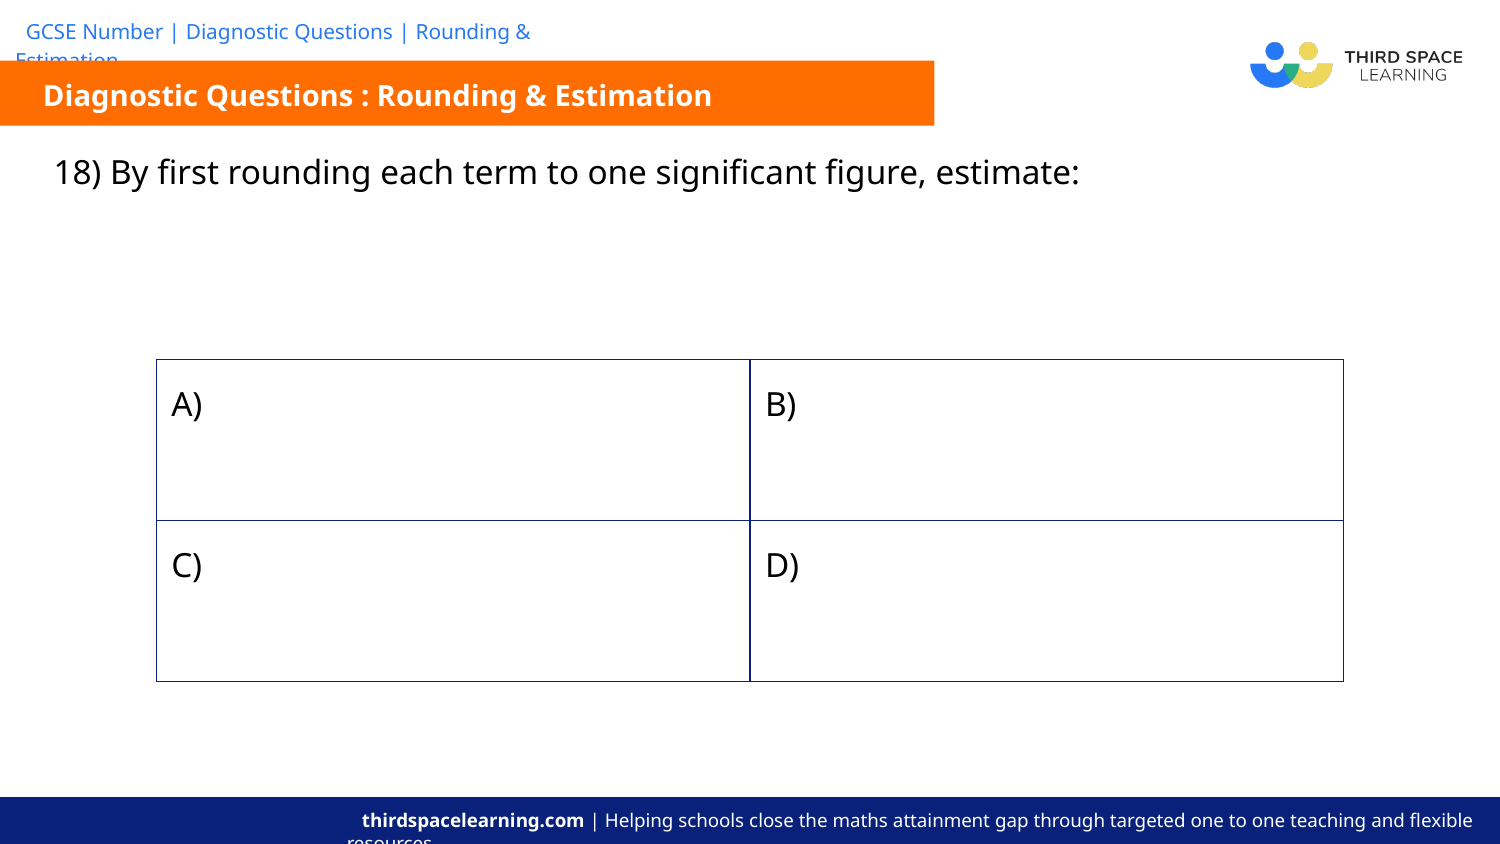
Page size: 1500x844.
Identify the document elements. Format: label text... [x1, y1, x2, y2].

text_box Diagnostic Questions : Rounding & Estimation [27, 61, 840, 127]
picture [1250, 33, 1465, 99]
